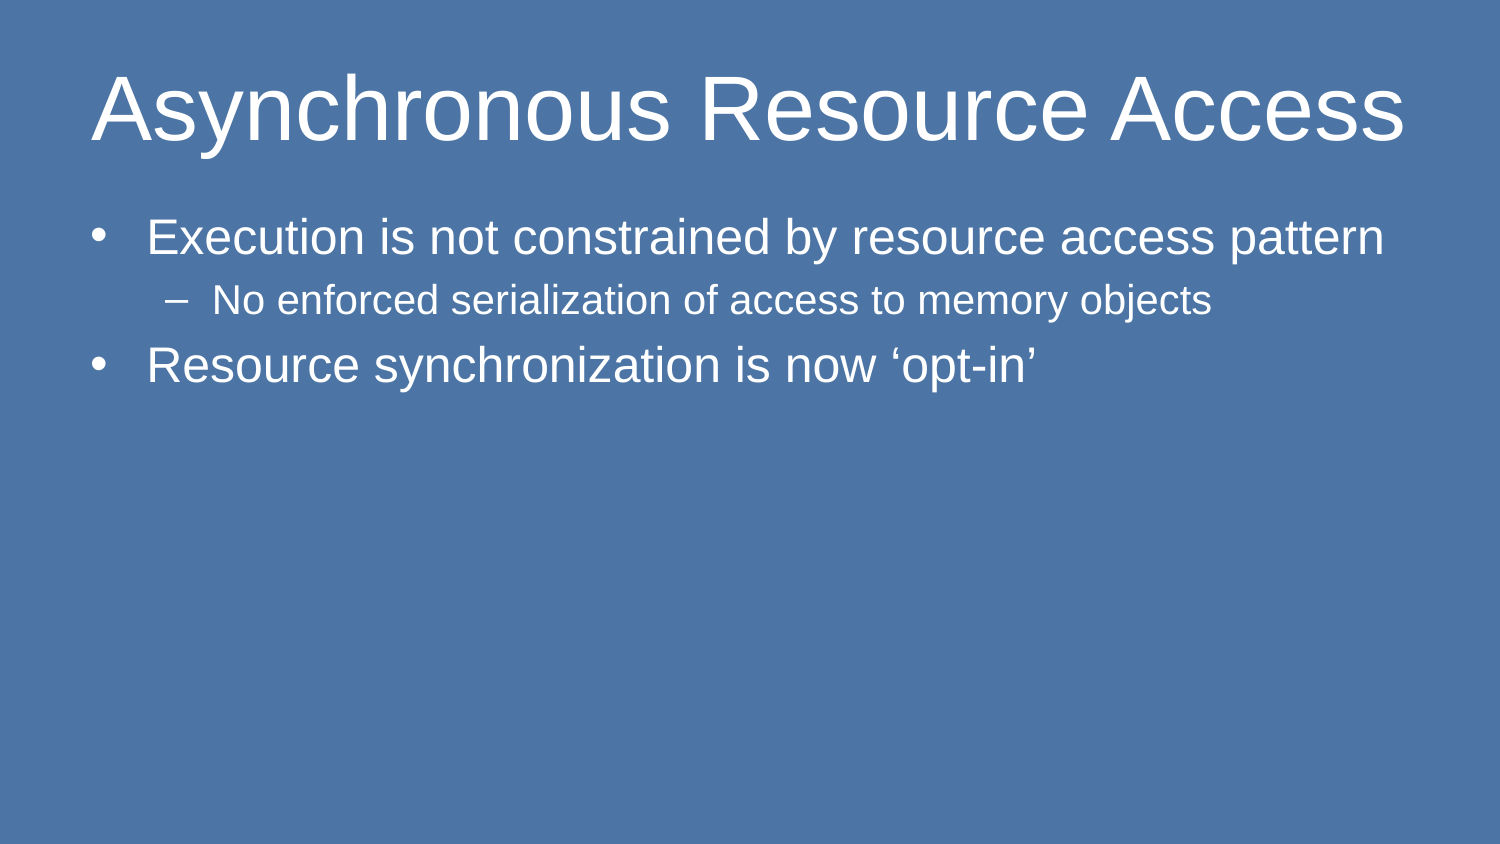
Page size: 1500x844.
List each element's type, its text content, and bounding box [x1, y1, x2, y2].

list Execution is not constrained by resource access pattern No enforced serialization of access to memory objects Resource synchronization is now ‘opt-in’ [75, 196, 1425, 754]
title Asynchronous Resource Access [75, 33, 1425, 175]
